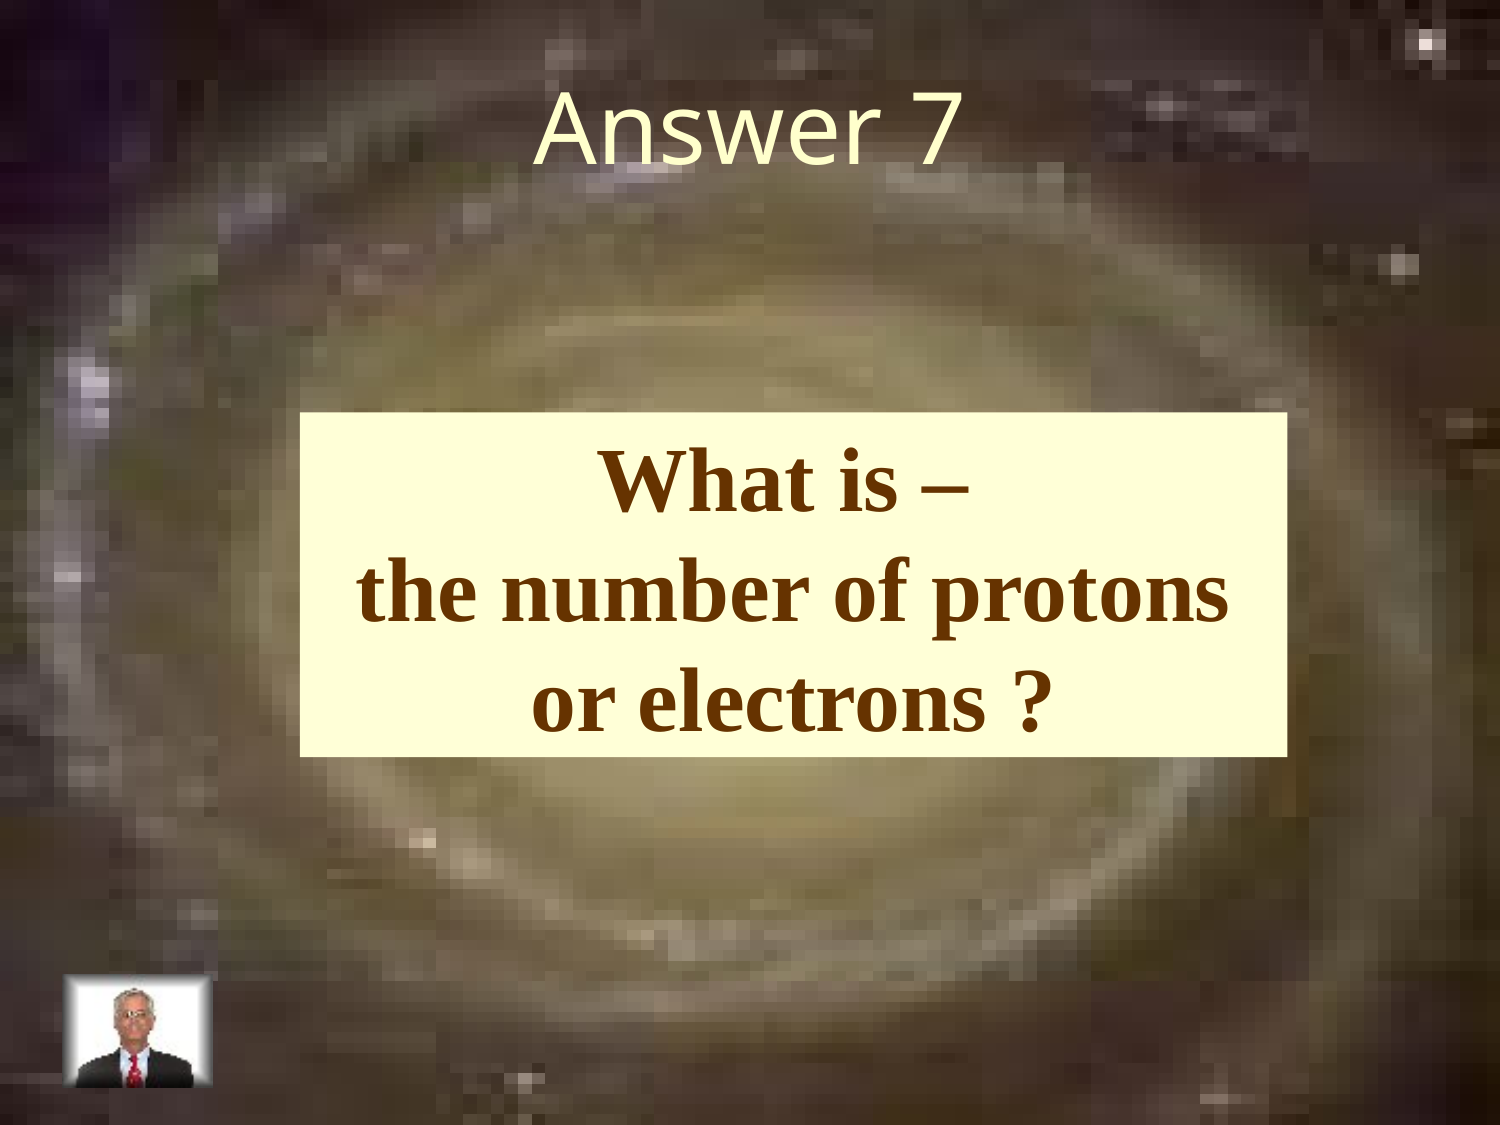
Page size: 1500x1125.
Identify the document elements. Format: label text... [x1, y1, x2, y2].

picture [0, 0, 1500, 1125]
title Answer 7 [112, 46, 1388, 202]
text_box What is – the number of protons or electrons ? [299, 412, 1288, 758]
